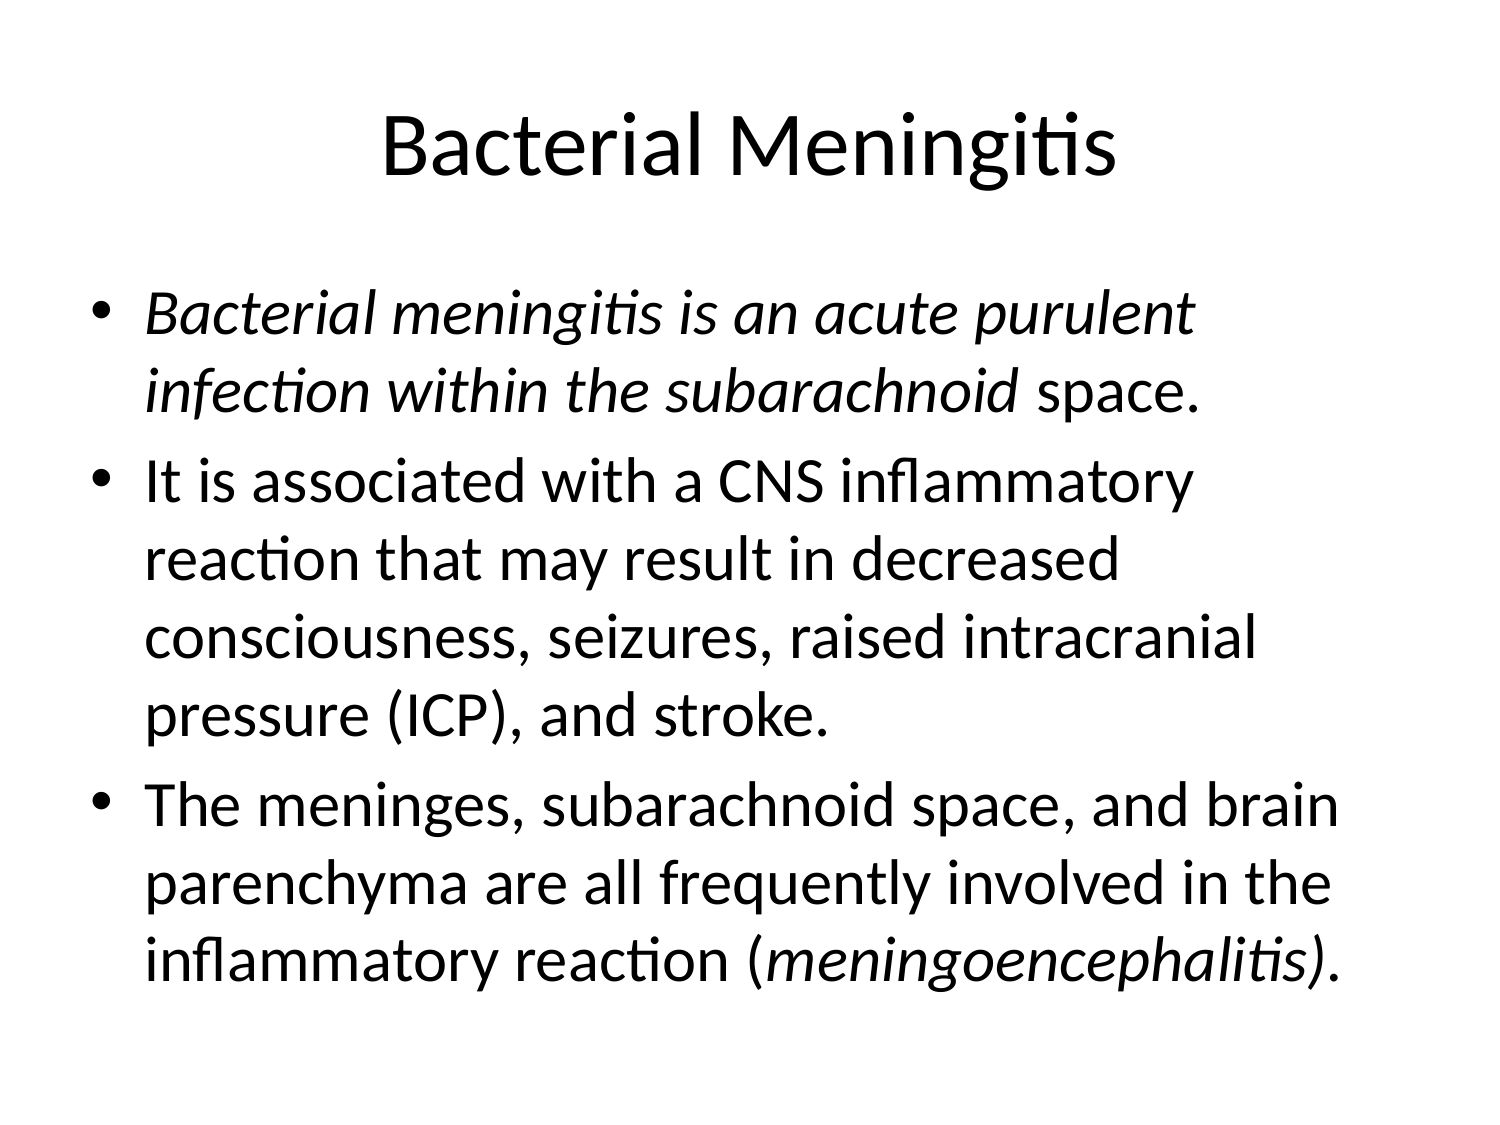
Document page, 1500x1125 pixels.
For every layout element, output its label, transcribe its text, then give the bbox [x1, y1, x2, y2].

title Bacterial Meningitis [75, 45, 1425, 233]
list Bacterial meningitis is an acute purulent infection within the subarachnoid space. It is associated with a CNS inflammatory reaction that may result in decreased consciousness, seizures, raised intracranial pressure (ICP), and stroke. The meninges, subarachnoid space, and brain parenchyma are all frequently involved in the inflammatory reaction (meningoencephalitis). [75, 262, 1425, 1005]
